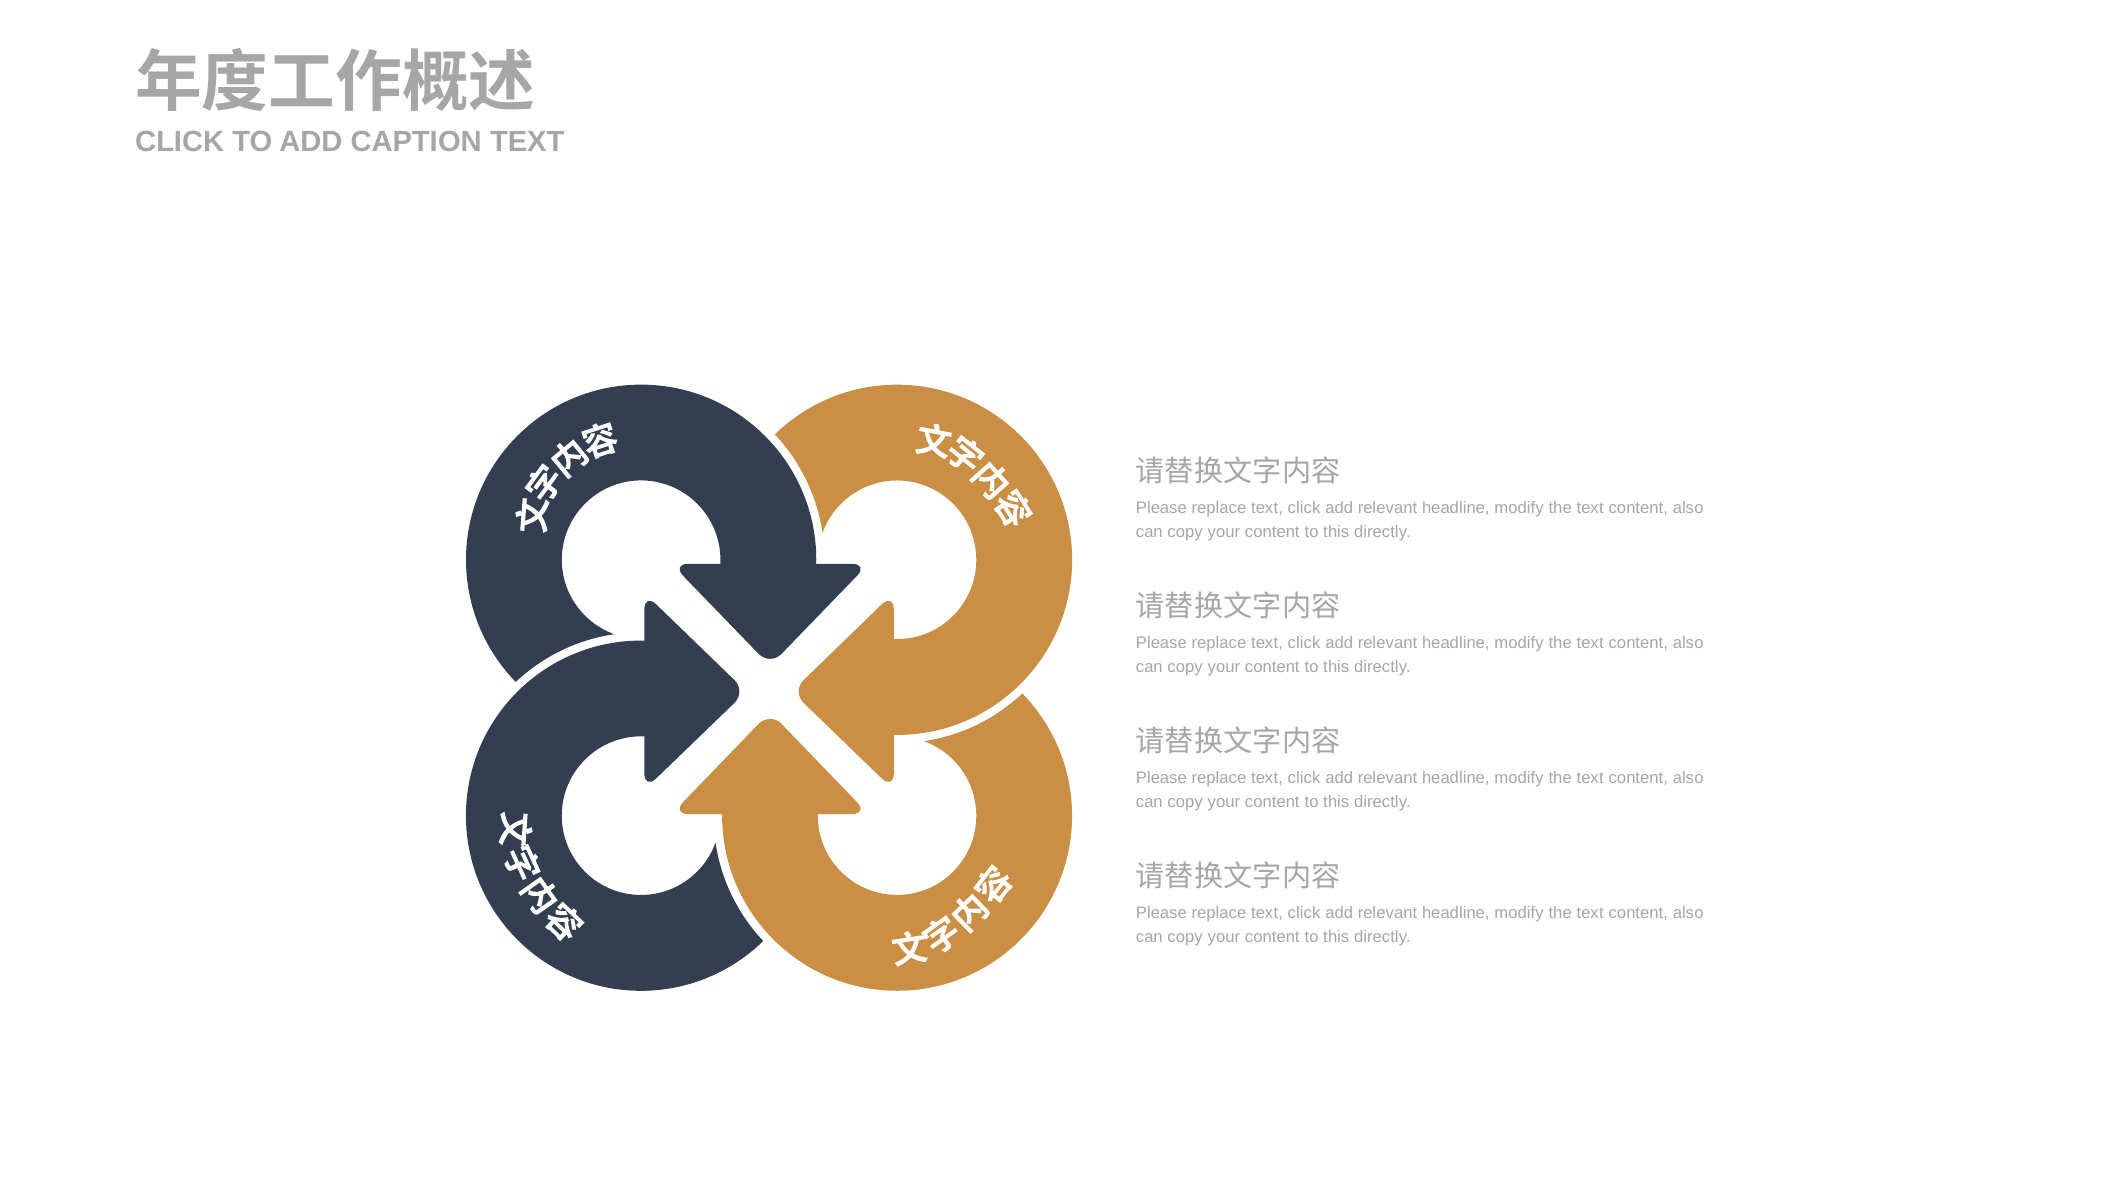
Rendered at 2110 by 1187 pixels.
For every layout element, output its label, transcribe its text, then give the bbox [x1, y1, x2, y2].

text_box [1135, 850, 1728, 945]
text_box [1135, 444, 1728, 539]
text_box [1135, 580, 1728, 674]
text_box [1135, 715, 1728, 810]
text_box 年度工作概述 [135, 38, 596, 119]
text_box CLICK TO ADD CAPTION TEXT [135, 122, 596, 158]
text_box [465, 384, 1073, 991]
